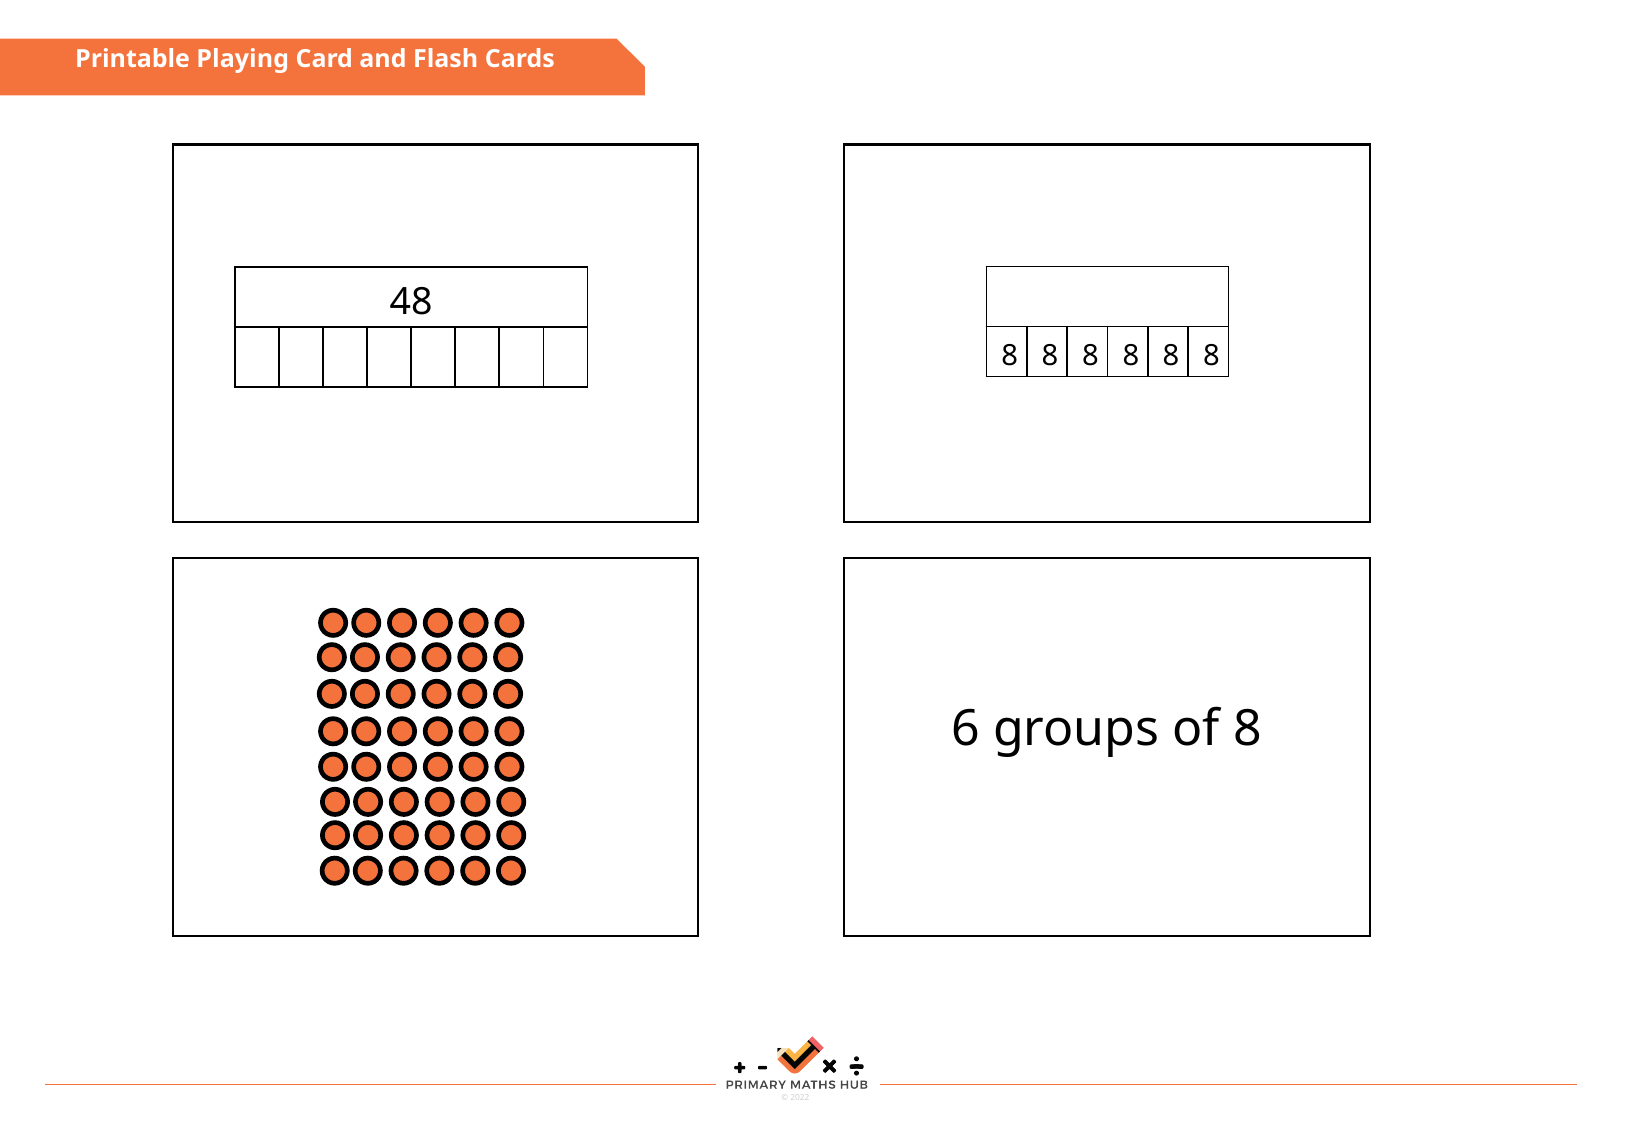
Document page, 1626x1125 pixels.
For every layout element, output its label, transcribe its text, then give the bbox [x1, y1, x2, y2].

text_box [459, 609, 488, 637]
table_cell [412, 328, 454, 386]
text_box [172, 557, 699, 937]
text_box [318, 643, 346, 671]
text_box [319, 753, 347, 781]
text_box [459, 717, 488, 745]
text_box [459, 753, 488, 781]
text_box [319, 717, 347, 745]
text_box [495, 609, 524, 637]
text_box [494, 643, 522, 671]
text_box [318, 680, 346, 708]
text_box [461, 857, 489, 885]
text_box [843, 143, 1371, 523]
text_box [387, 680, 415, 708]
text_box [425, 821, 454, 849]
text_box [497, 857, 525, 885]
table_header 48 [236, 268, 587, 326]
text_box [495, 717, 524, 745]
text_box [352, 717, 380, 745]
text_box [352, 753, 380, 781]
table_header [987, 267, 1228, 326]
text_box [461, 821, 490, 849]
text_box [354, 821, 382, 849]
table_cell [500, 328, 543, 386]
table_cell 8 [1028, 327, 1066, 376]
text_box [351, 643, 379, 671]
text_box [319, 609, 347, 637]
table_cell [456, 328, 498, 386]
text_box [387, 643, 415, 671]
text_box [497, 821, 525, 849]
text_box [321, 857, 349, 885]
table_cell 8 [987, 327, 1026, 376]
text_box [843, 557, 1371, 937]
text_box [388, 717, 416, 745]
text_box [390, 788, 418, 816]
text_box [458, 680, 487, 708]
text_box [354, 857, 382, 885]
text_box [388, 753, 416, 781]
text_box [425, 857, 454, 885]
table_cell 8 [1189, 327, 1228, 376]
text_box [497, 788, 525, 816]
text_box [354, 788, 382, 816]
text_box [321, 788, 349, 816]
table_cell 8 [1068, 327, 1107, 376]
text_box [172, 143, 699, 523]
text_box [424, 609, 452, 637]
table_cell [324, 328, 366, 386]
picture [722, 1034, 872, 1094]
text_box [425, 788, 454, 816]
table_cell 8 [1149, 327, 1187, 376]
text_box [390, 821, 418, 849]
table_cell [544, 328, 587, 386]
table_cell [236, 328, 278, 386]
text_box [458, 643, 487, 671]
text_box [495, 753, 524, 781]
text_box [494, 680, 522, 708]
table_cell [368, 328, 410, 386]
text_box [422, 680, 451, 708]
text_box [422, 643, 451, 671]
text_box Printable Playing Card and Flash Cards [0, 37, 646, 97]
text_box [388, 609, 416, 637]
text_box [352, 609, 380, 637]
table_cell [280, 328, 322, 386]
text_box [461, 788, 490, 816]
text_box [424, 717, 452, 745]
text_box [424, 753, 452, 781]
text_box 6 groups of 8 [844, 688, 1370, 763]
text_box [321, 821, 349, 849]
table_cell 8 [1108, 327, 1147, 376]
text_box © 2022 [720, 1084, 870, 1110]
text_box [389, 857, 418, 885]
text_box [351, 680, 379, 708]
